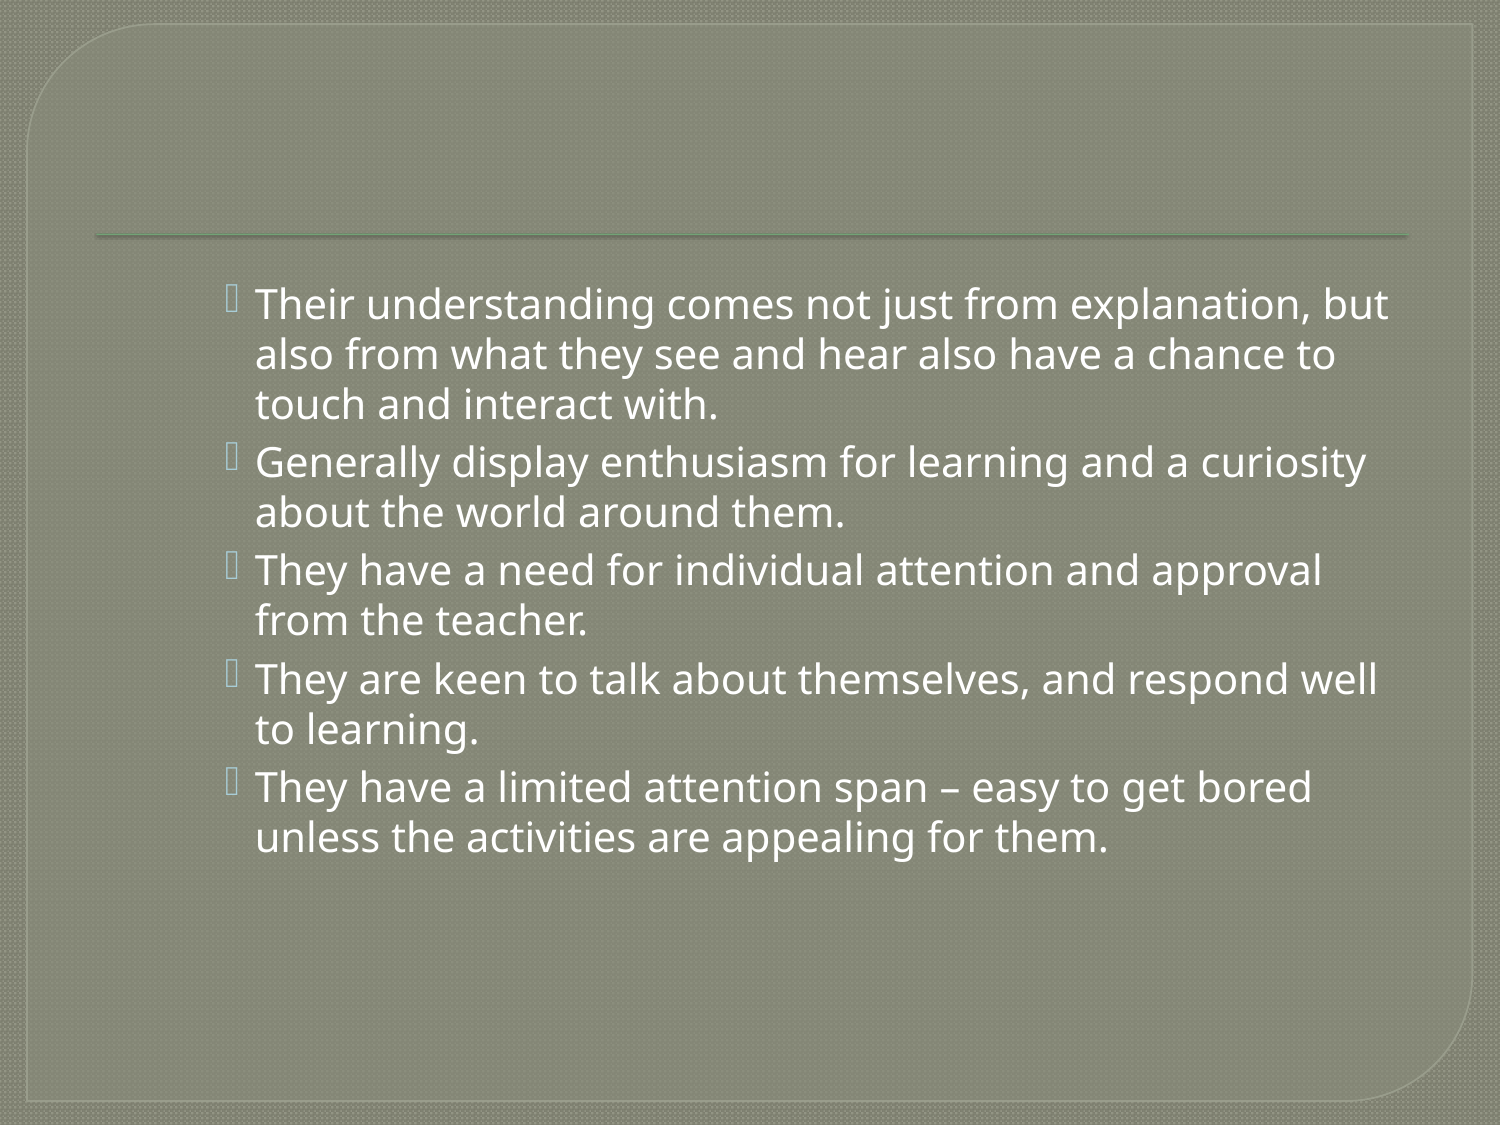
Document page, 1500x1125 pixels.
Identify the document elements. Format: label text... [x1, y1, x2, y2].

list Their understanding comes not just from explanation, but also from what they see and hear also have a chance to touch and interact with. Generally display enthusiasm for learning and a curiosity about the world around them. They have a need for individual attention and approval from the teacher. They are keen to talk about themselves, and respond well to learning. They have a limited attention span – easy to get bored unless the activities are appealing for them. [75, 270, 1425, 1013]
